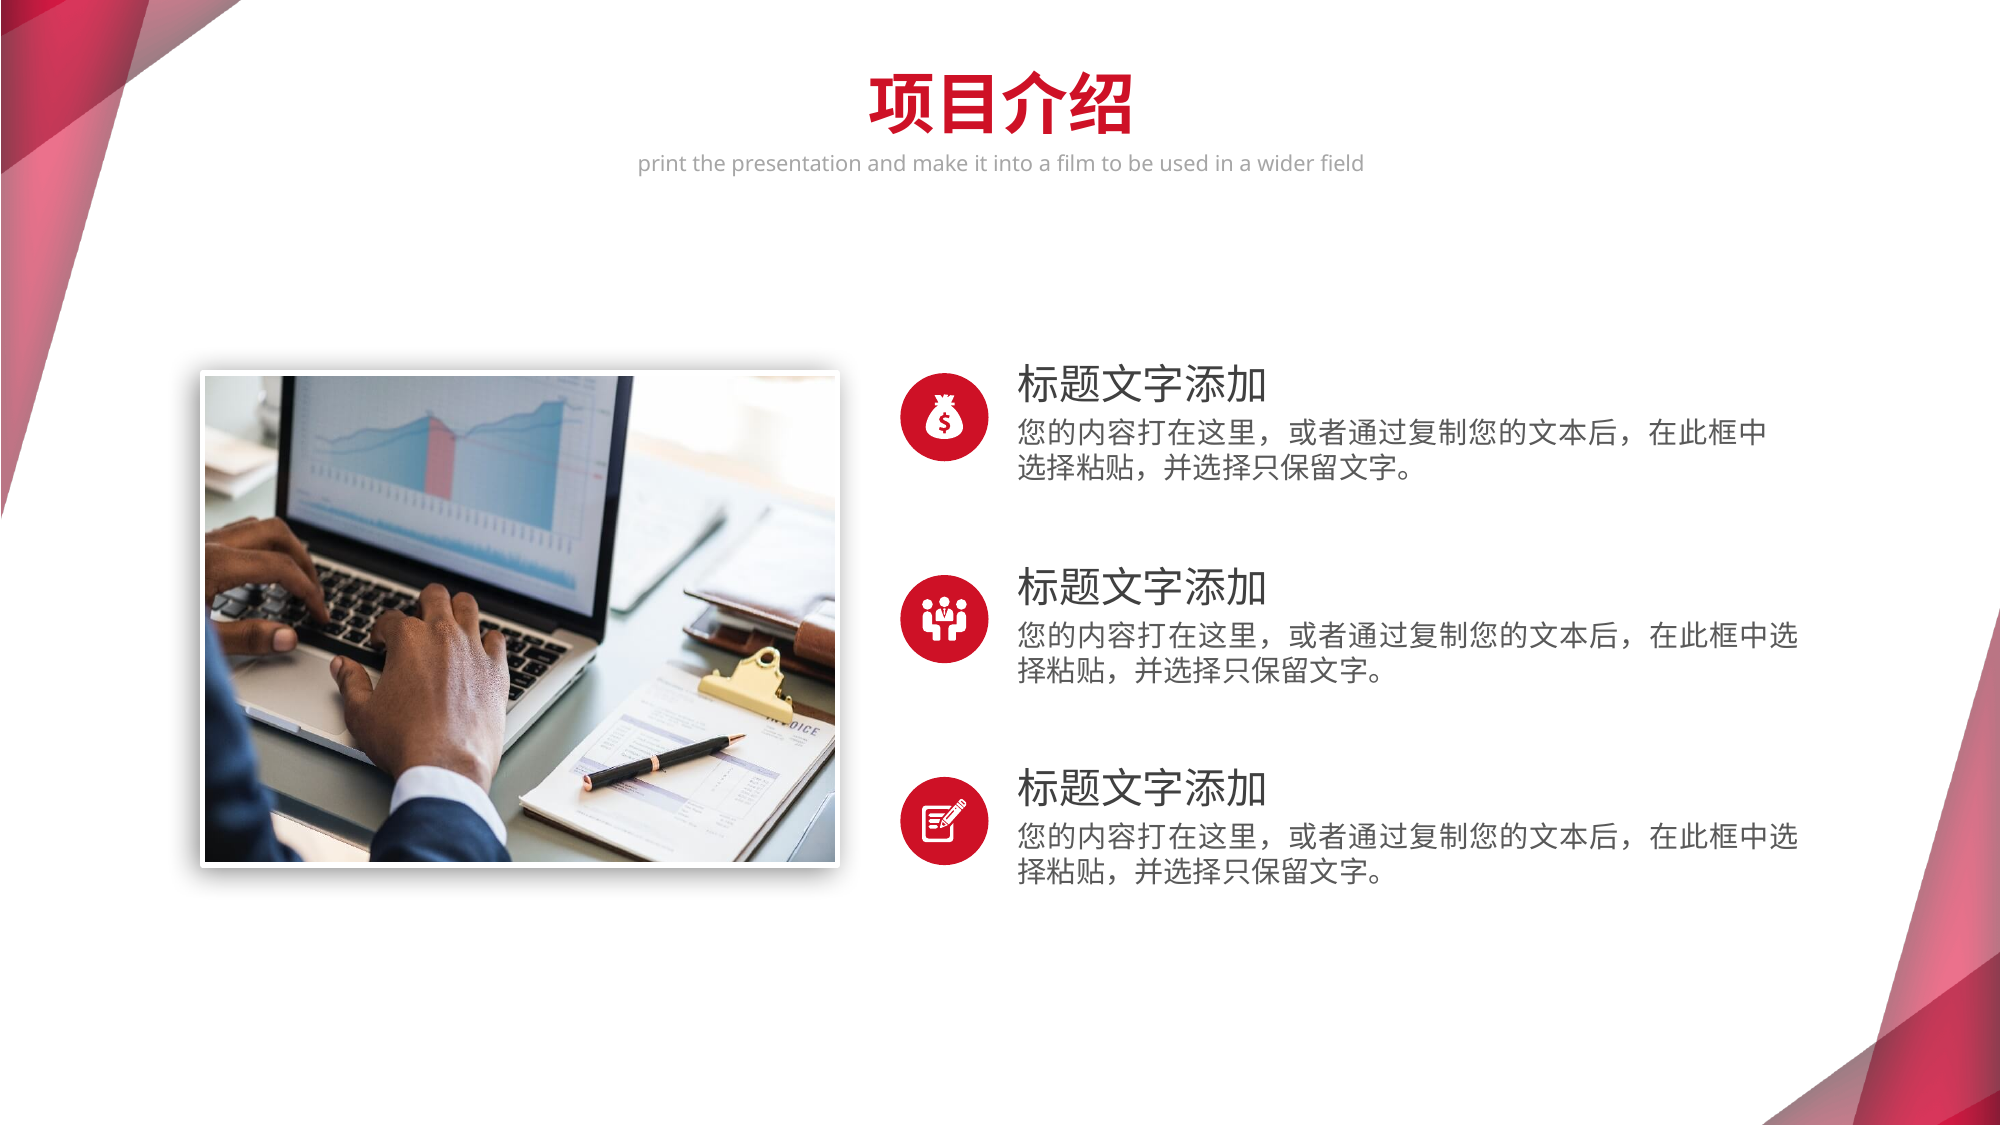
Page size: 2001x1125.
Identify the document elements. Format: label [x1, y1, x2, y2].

text_box [900, 754, 1815, 898]
picture [1697, 606, 1999, 1125]
text_box [900, 350, 1784, 494]
text_box [900, 552, 1815, 696]
picture [2, 0, 303, 520]
picture [202, 373, 838, 866]
text_box [544, 54, 1459, 184]
